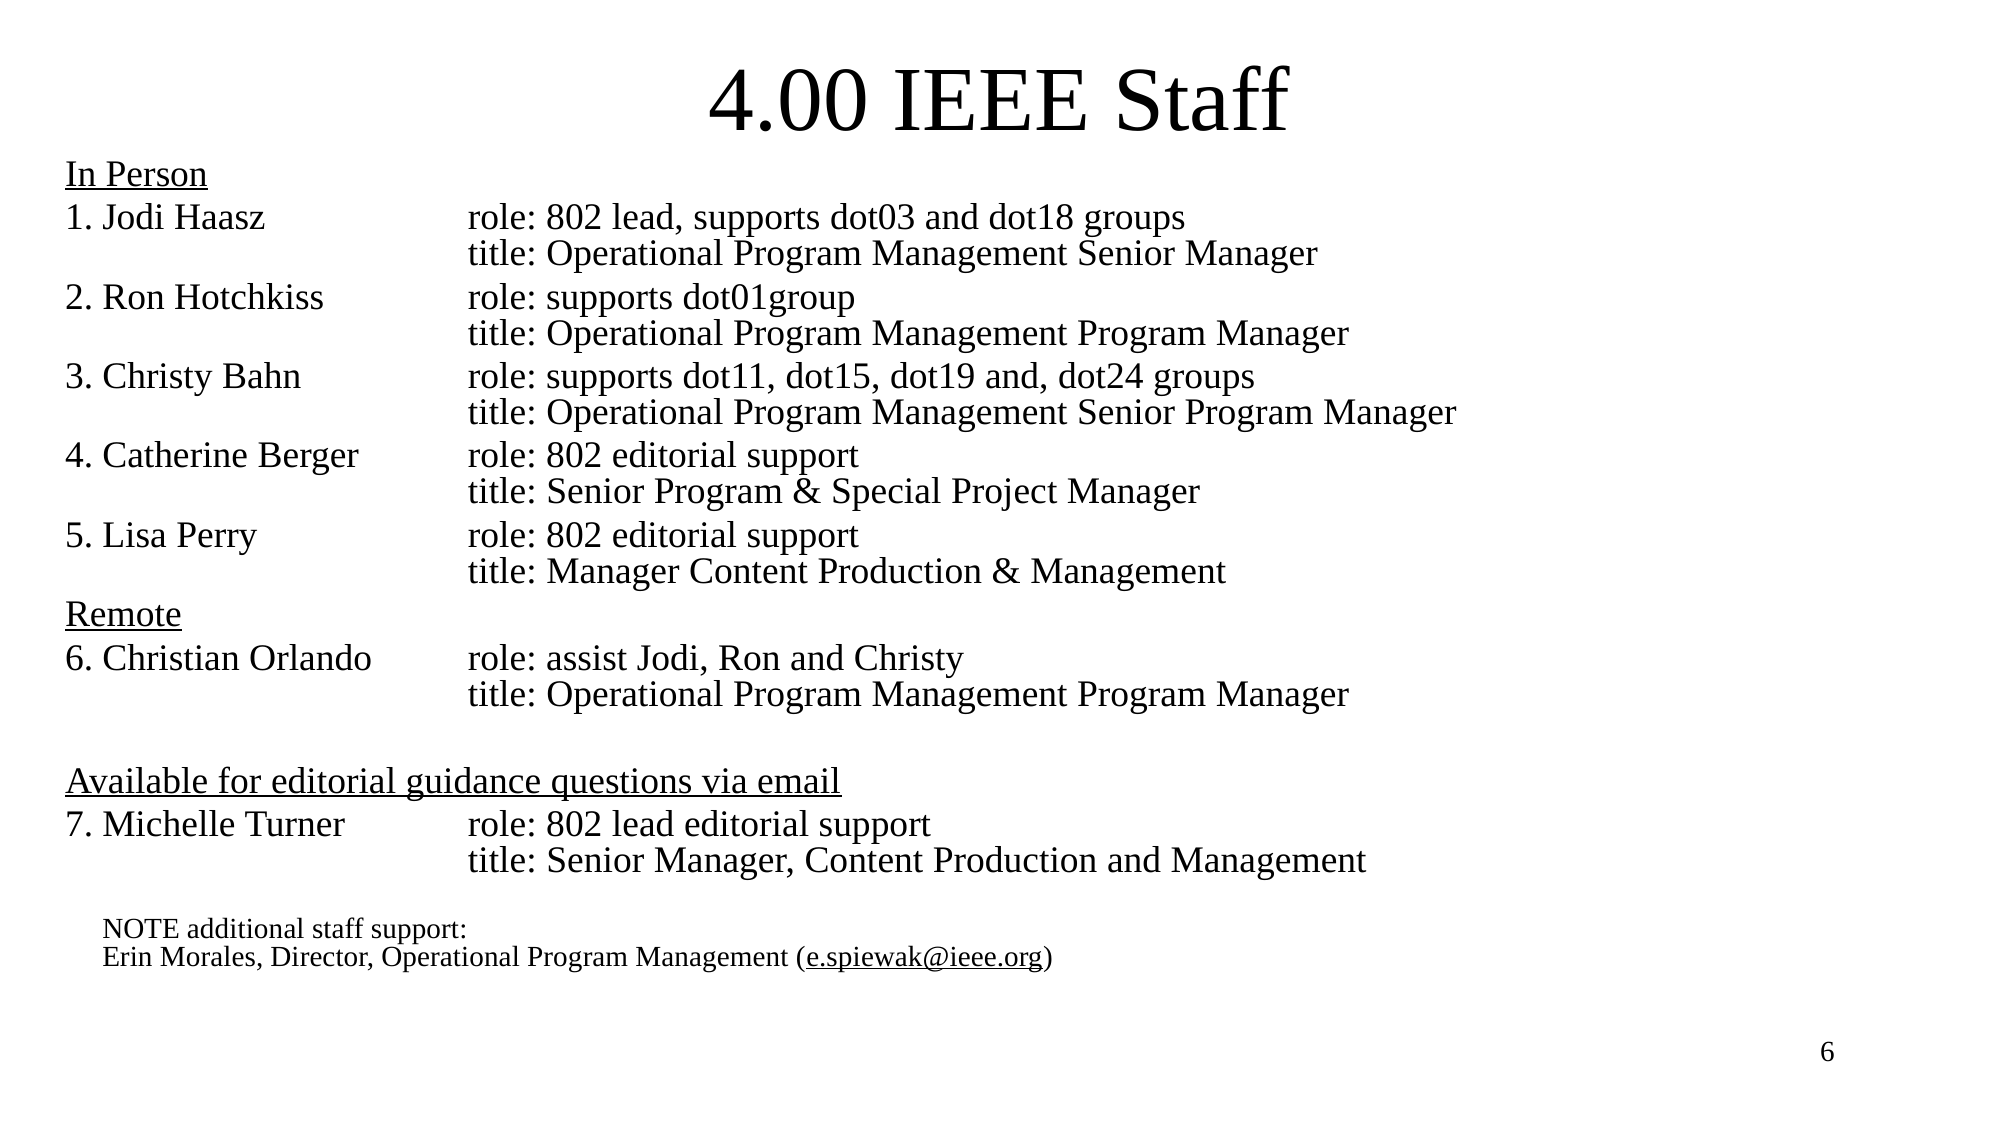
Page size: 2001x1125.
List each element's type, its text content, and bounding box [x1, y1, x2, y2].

slide_number 6 [1433, 1024, 1851, 1101]
title 4.00 IEEE Staff [362, 0, 1638, 149]
list In Person Jodi Haasz role: 802 lead, supports dot03 and dot18 groups title: Operational Program Management Senior Manager Ron Hotchkiss role: supports dot01group title: Operational Program Management Program Manager Christy Bahn role: supports dot11, dot15, dot19 and, dot24 groups title: Operational Program Management Senior Program Manager Catherine Berger role: 802 editorial support title: Senior Program & Special Project Manager Lisa Perry role: 802 editorial support title: Manager Content Production & Management Remote Christian Orlando role: assist Jodi, Ron and Christy title: Operational Program Management Program Manager Available for editorial guidance questions via email Michelle Turner role: 802 lead editorial support title: Senior Manager, Content Production and Management NOTE additional staff support: Erin Morales, Director, Operational Program Management (e.spiewak@ieee.org) [49, 149, 1913, 526]
